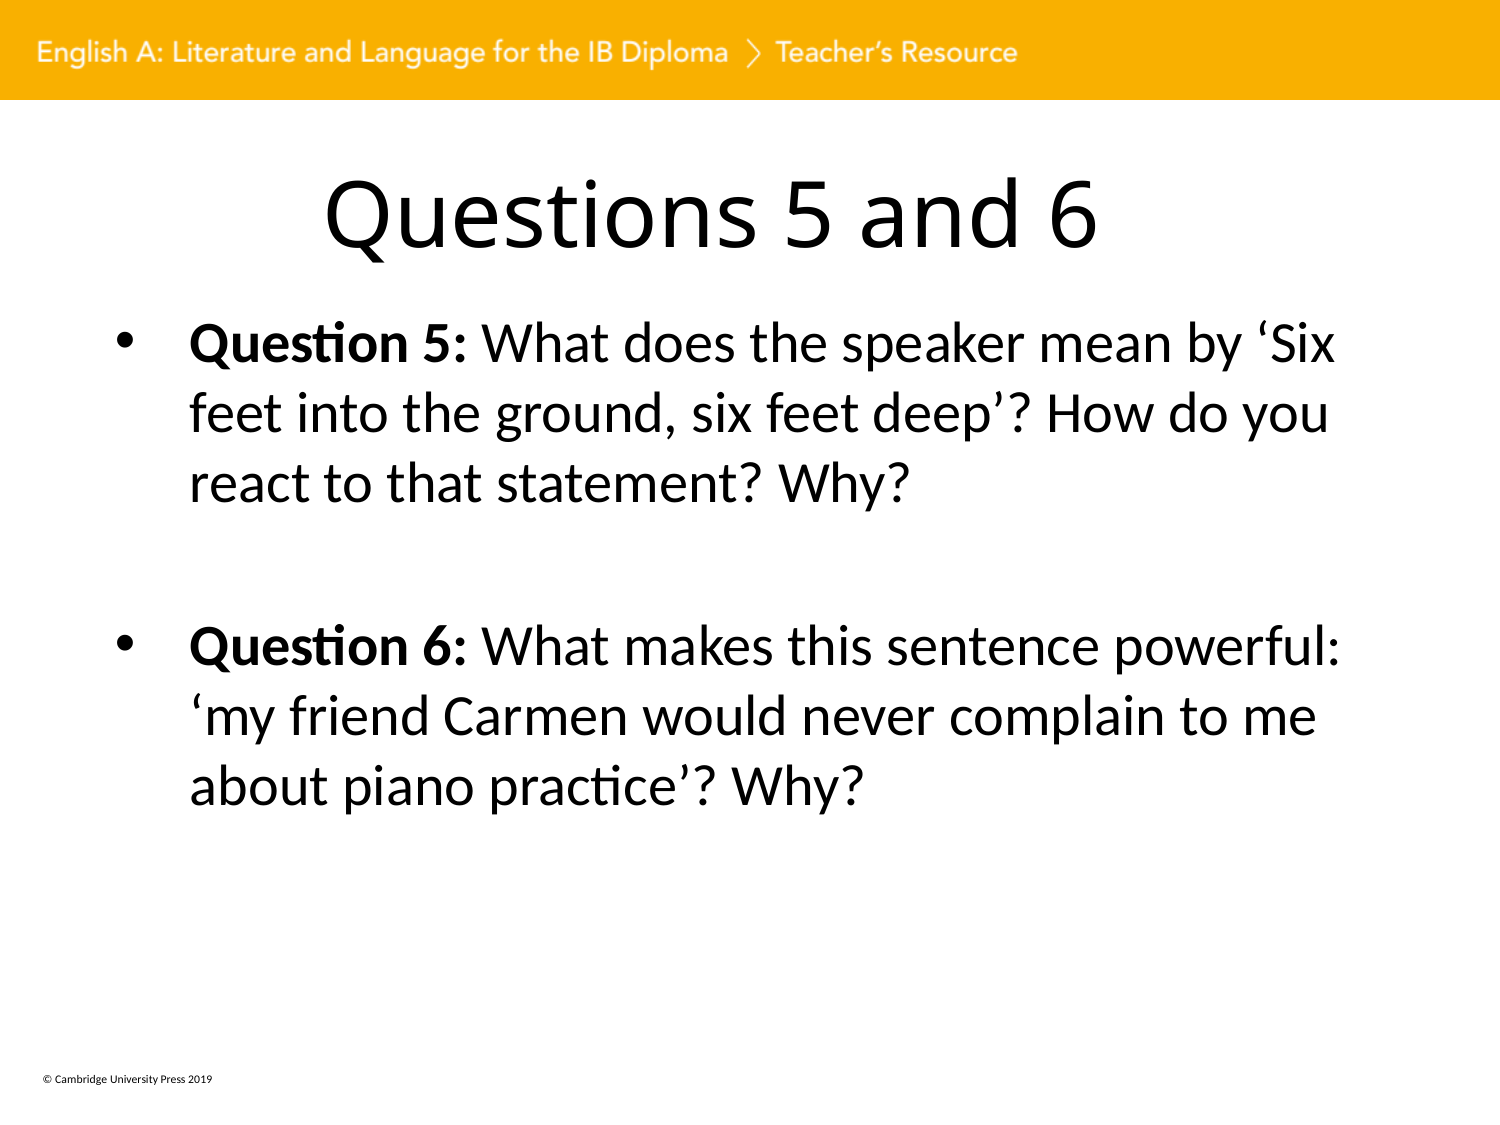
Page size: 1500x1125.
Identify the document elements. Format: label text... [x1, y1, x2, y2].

text_box Question 5: What does the speaker mean by ‘Six feet into the ground, six feet deep’? How do you react to that statement? Why? Question 6: What makes this sentence powerful: ‘my friend Carmen would never complain to me about piano practice’? Why? [99, 297, 1442, 1035]
picture [0, 0, 1500, 101]
text_box Questions 5 and 6 [0, 117, 1500, 305]
subtitle © Cambridge University Press 2019 [27, 1063, 1388, 1093]
